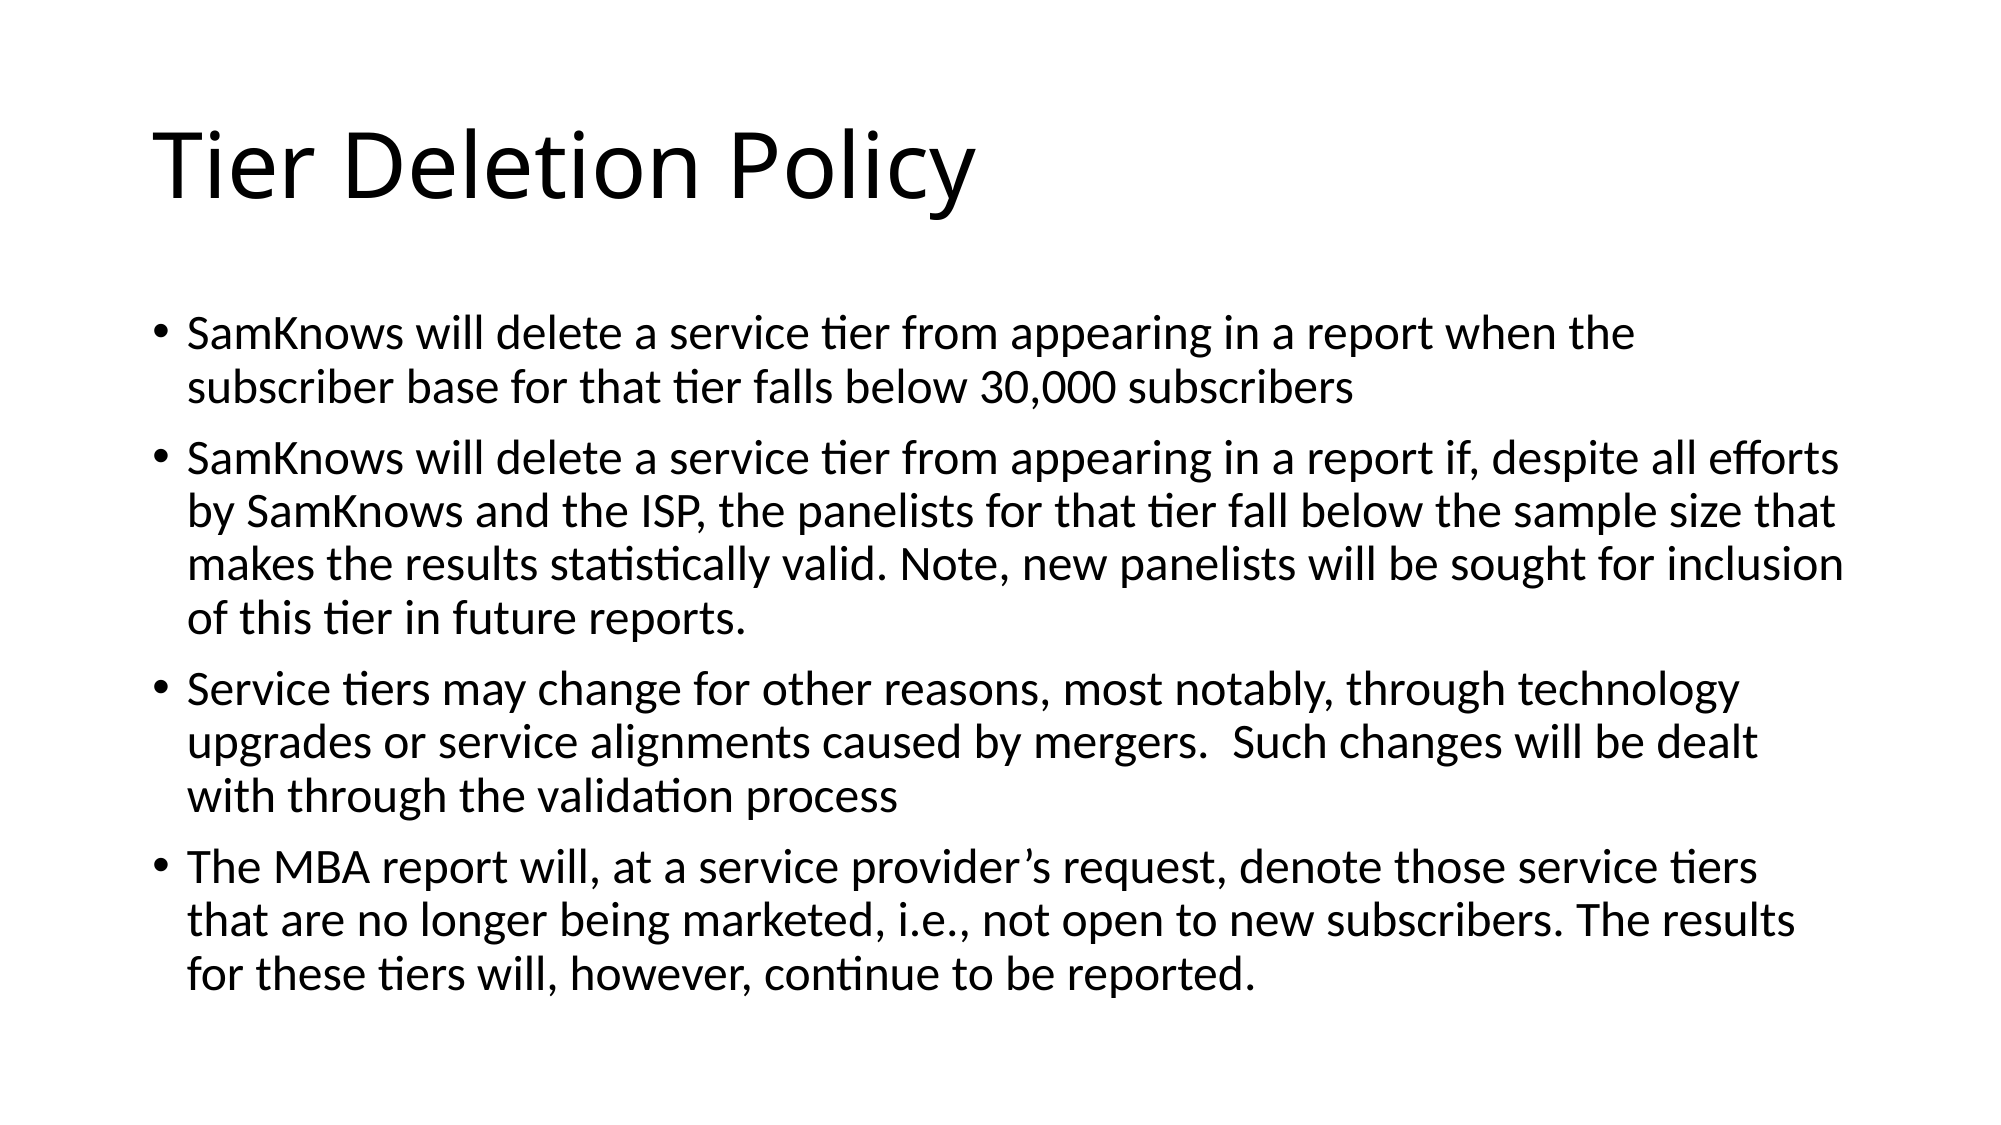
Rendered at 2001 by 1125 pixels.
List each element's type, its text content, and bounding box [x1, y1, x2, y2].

list SamKnows will delete a service tier from appearing in a report when the subscriber base for that tier falls below 30,000 subscribers SamKnows will delete a service tier from appearing in a report if, despite all efforts by SamKnows and the ISP, the panelists for that tier fall below the sample size that makes the results statistically valid. Note, new panelists will be sought for inclusion of this tier in future reports. Service tiers may change for other reasons, most notably, through technology upgrades or service alignments caused by mergers. Such changes will be dealt with through the validation process The MBA report will, at a service provider’s request, denote those service tiers that are no longer being marketed, i.e., not open to new subscribers. The results for these tiers will, however, continue to be reported. [137, 299, 1863, 1014]
title Tier Deletion Policy [137, 59, 1863, 278]
